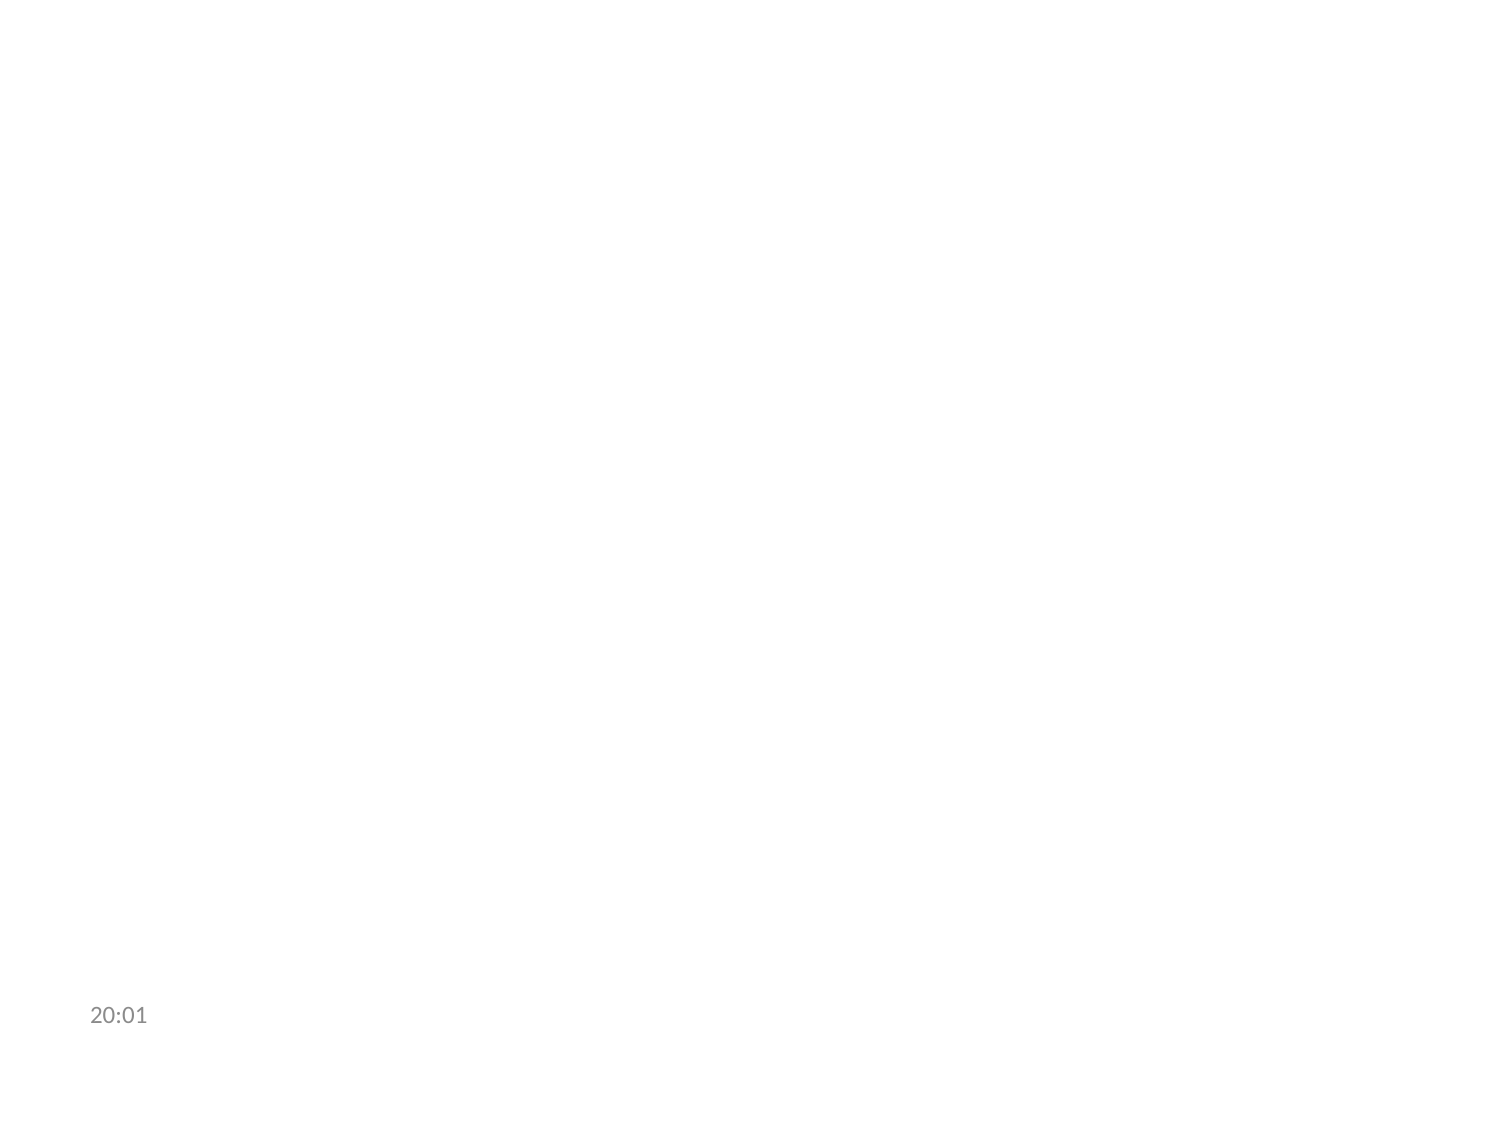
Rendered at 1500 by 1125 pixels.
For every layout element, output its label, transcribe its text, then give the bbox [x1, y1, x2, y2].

text_box 15:35 [75, 983, 425, 1044]
